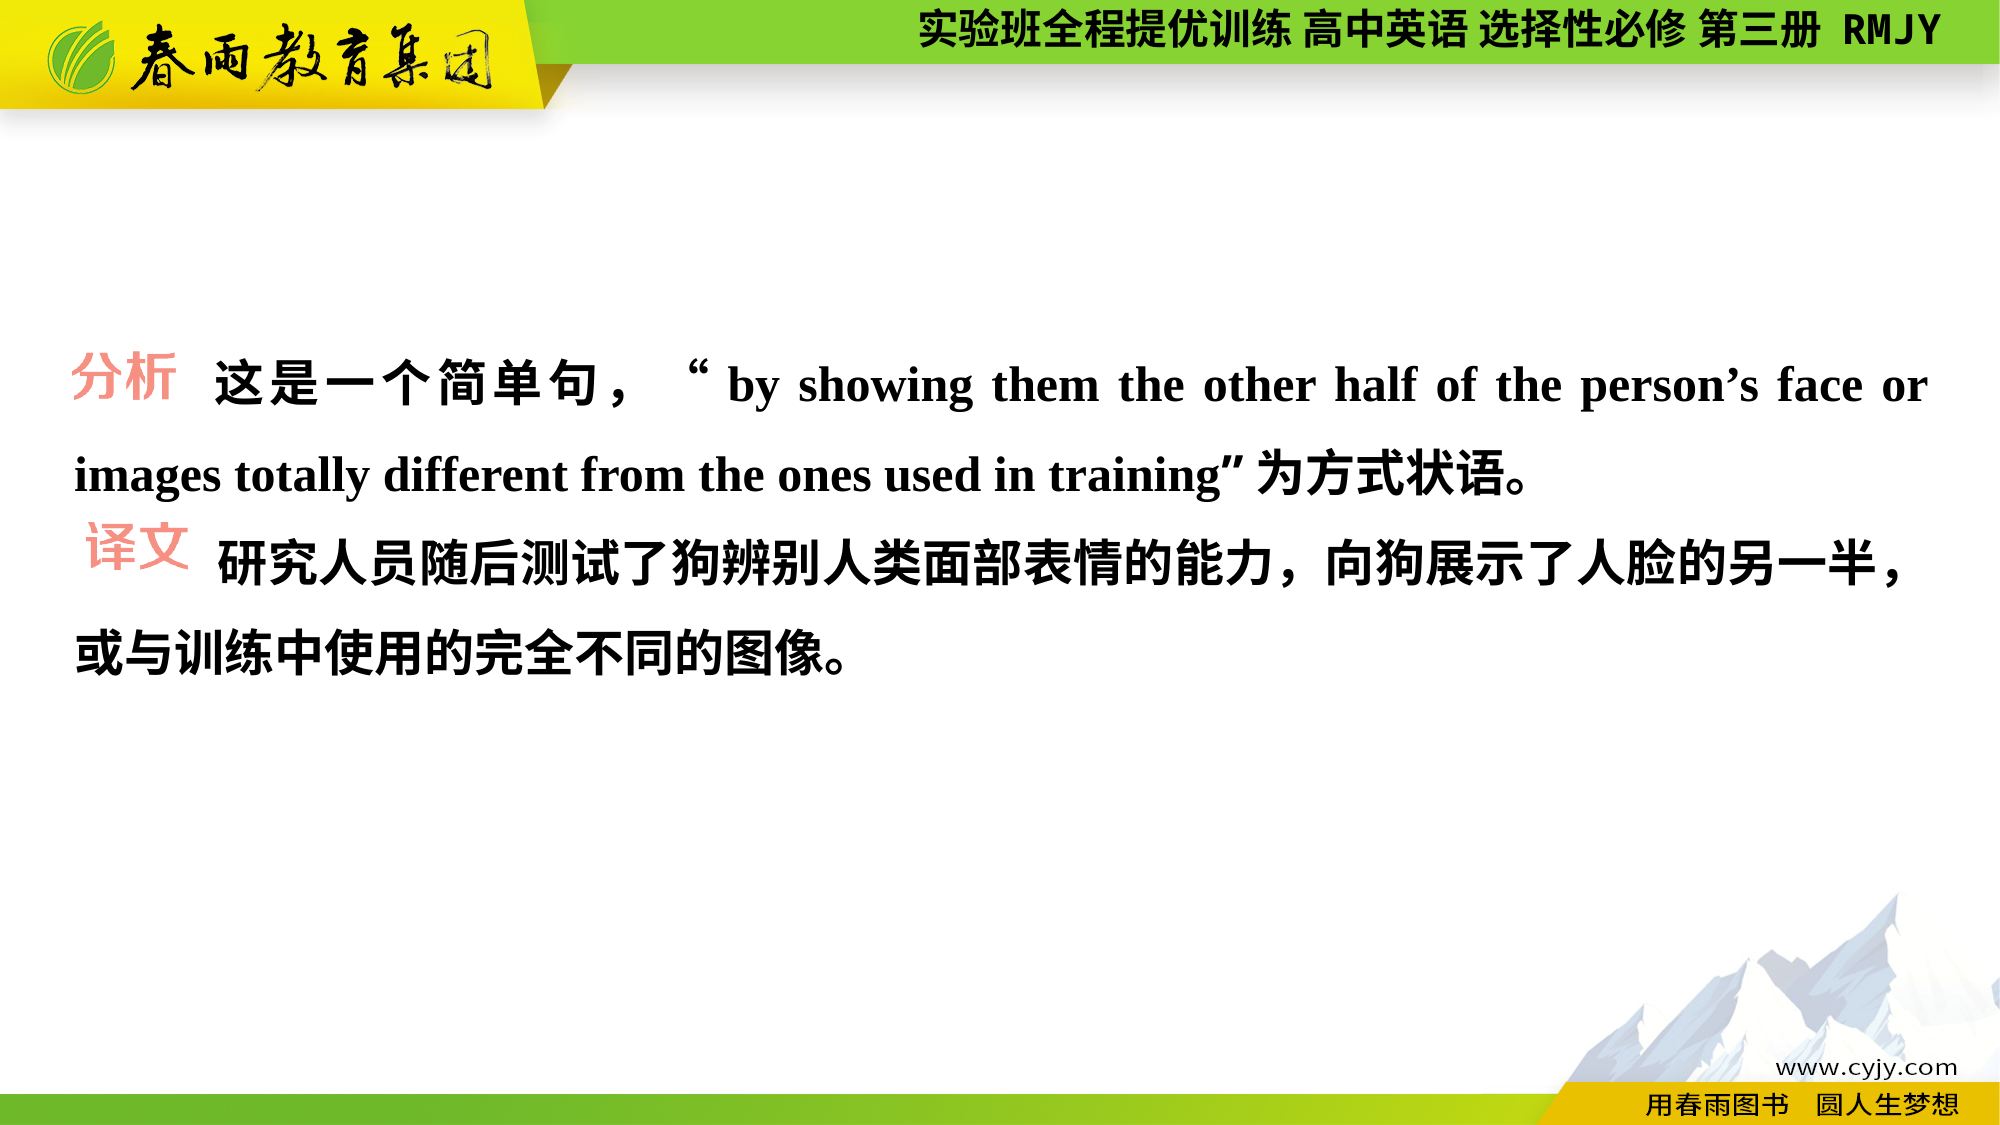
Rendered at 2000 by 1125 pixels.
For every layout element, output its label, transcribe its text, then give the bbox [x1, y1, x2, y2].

text_box 这是一个简单句，“by showing them the other half of the person’s face or images totally different from the ones used in training”为方式状语。 研究人员随后测试了狗辨别人类面部表情的能力，向狗展示了人脸的另一半，或与训练中使用的完全不同的图像。 [59, 314, 1944, 690]
picture [0, 0, 2000, 1125]
